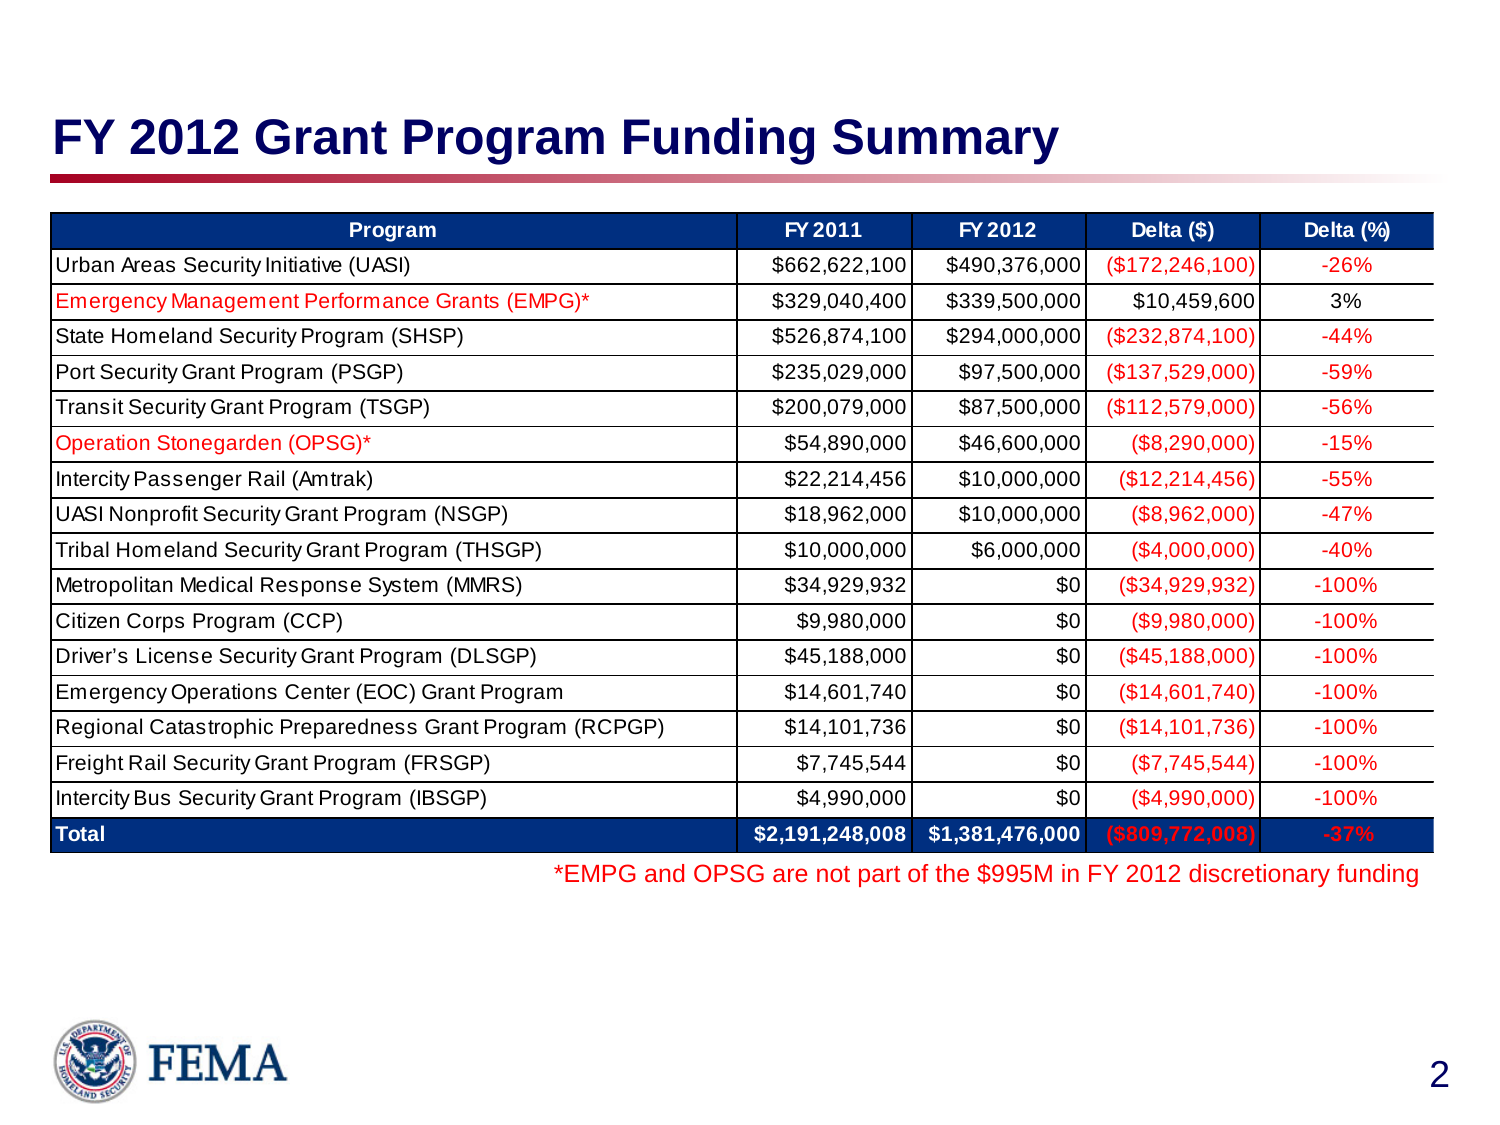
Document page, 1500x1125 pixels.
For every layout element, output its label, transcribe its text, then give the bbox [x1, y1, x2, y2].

text_box *EMPG and OPSG are not part of the $995M in FY 2012 discretionary funding [539, 861, 1437, 895]
slide_number 2 [1099, 1024, 1451, 1103]
picture [51, 1017, 290, 1106]
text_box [49, 212, 1436, 855]
title FY 2012 Grant Program Funding Summary [36, 0, 1435, 173]
